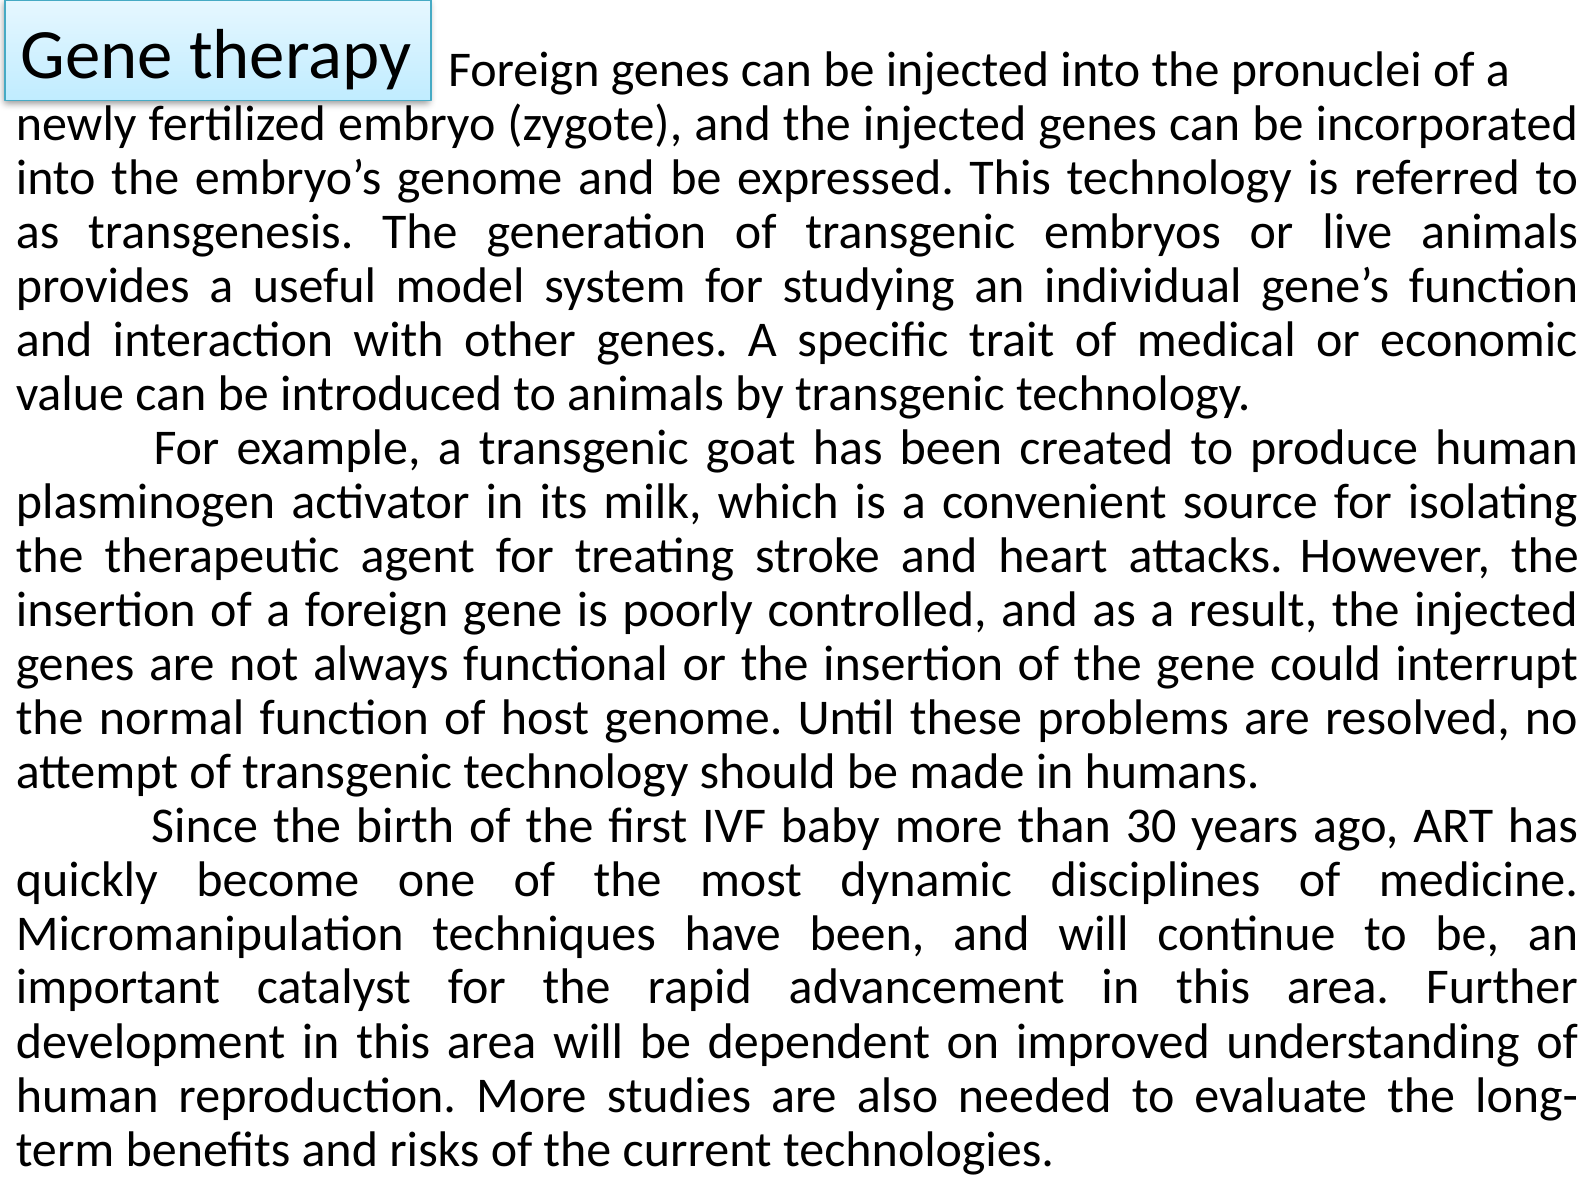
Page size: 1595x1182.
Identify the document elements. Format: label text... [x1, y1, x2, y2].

text_box Foreign genes can be injected into the pronuclei of a newly fertilized embryo (zygote), and the injected genes can be incorporated into the embryo’s genome and be expressed. This technology is referred to as transgenesis. The generation of transgenic embryos or live animals provides a useful model system for studying an individual gene’s function and interaction with other genes. A specific trait of medical or economic value can be introduced to animals by transgenic technology. For example, a transgenic goat has been created to produce human plasminogen activator in its milk, which is a convenient source for isolating the therapeutic agent for treating stroke and heart attacks. However, the insertion of a foreign gene is poorly controlled, and as a result, the injected genes are not always functional or the insertion of the gene could interrupt the normal function of host genome. Until these problems are resolved, no attempt of transgenic technology should be made in humans. Since the birth of the first IVF baby more than 30 years ago, ART has quickly become one of the most dynamic disciplines of medicine. Micromanipulation techniques have been, and will continue to be, an important catalyst for the rapid advancement in this area. Further development in this area will be dependent on improved understanding of human reproduction. More studies are also needed to evaluate the long-term benefits and risks of the current technologies. [0, 35, 1595, 1182]
text_box Gene therapy [4, 0, 432, 101]
